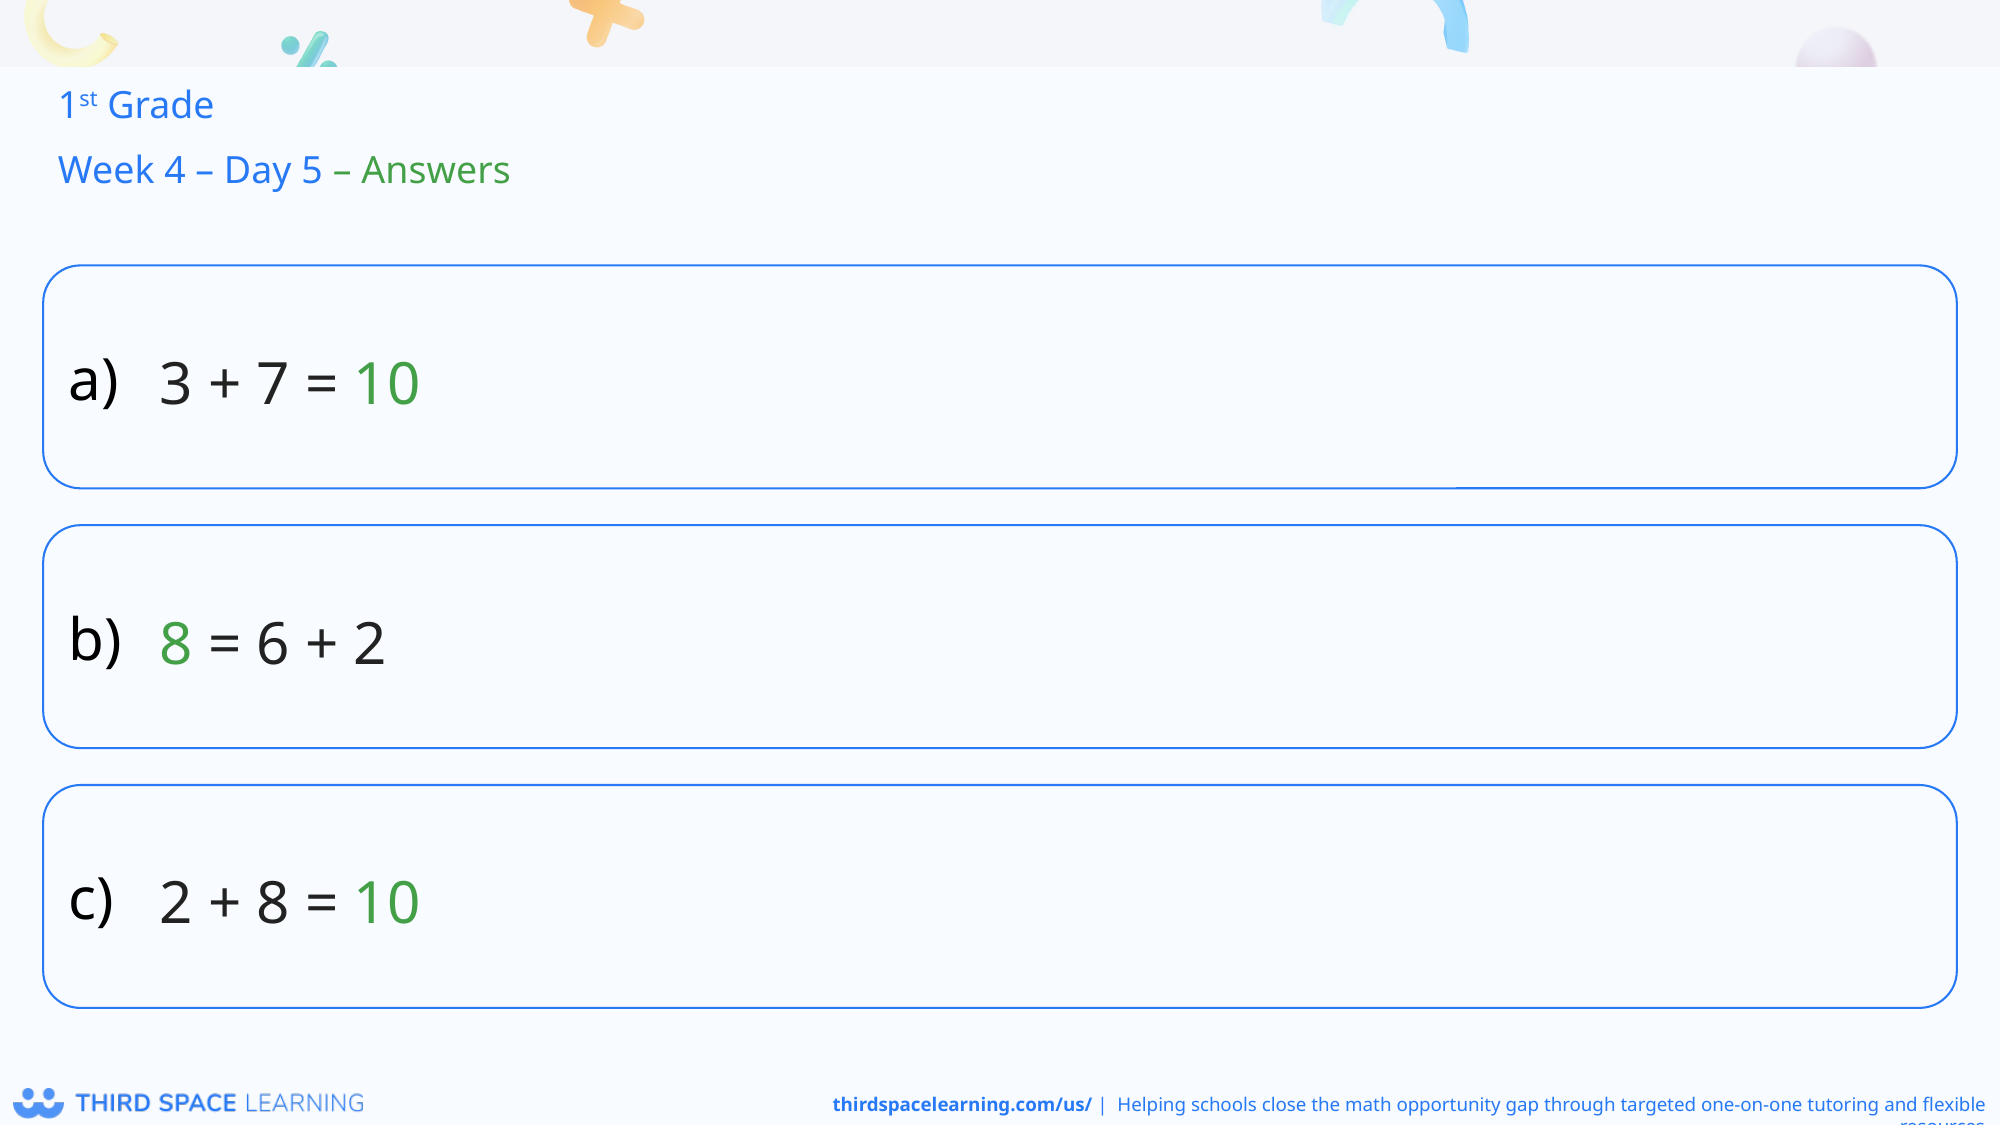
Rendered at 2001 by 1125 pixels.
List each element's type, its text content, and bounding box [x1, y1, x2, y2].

list 8 = 6 + 2 [144, 548, 1922, 734]
text_box 1st Grade Week 4 – Day 5 – Answers [43, 73, 705, 212]
picture [13, 1088, 365, 1119]
list 2 + 8 = 10 [144, 807, 1922, 994]
picture [0, 0, 2000, 67]
list 3 + 7 = 10 [144, 288, 1922, 474]
